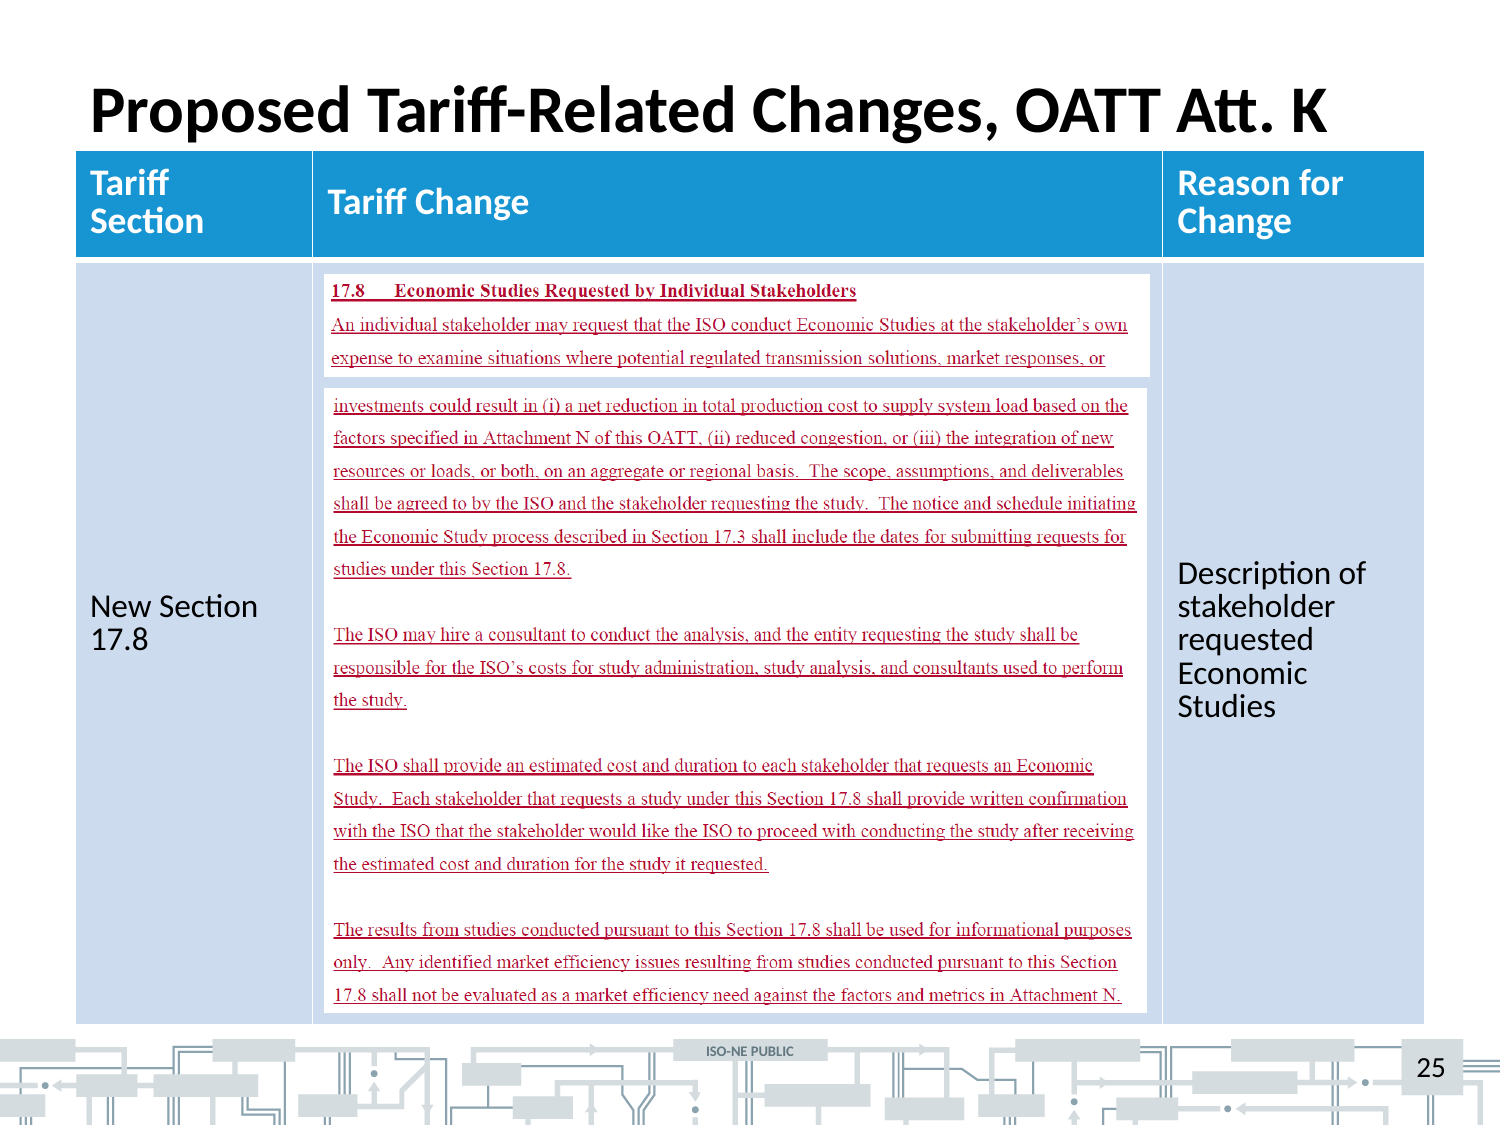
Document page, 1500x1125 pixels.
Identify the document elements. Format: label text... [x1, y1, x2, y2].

picture [324, 387, 1147, 1013]
picture [324, 274, 1151, 377]
table_header Tariff Change [313, 151, 1162, 257]
table_header Tariff Section [76, 151, 312, 257]
table_cell [313, 263, 1162, 1024]
table_cell New Section 17.8 [76, 263, 312, 1024]
picture [0, 1031, 1500, 1125]
slide_number 25 [1400, 1044, 1463, 1088]
table_header Reason for Change [1163, 151, 1424, 257]
table_cell Description of stakeholder requested Economic Studies [1163, 263, 1424, 1024]
title Proposed Tariff-Related Changes, OATT Att. K [75, 12, 1425, 149]
